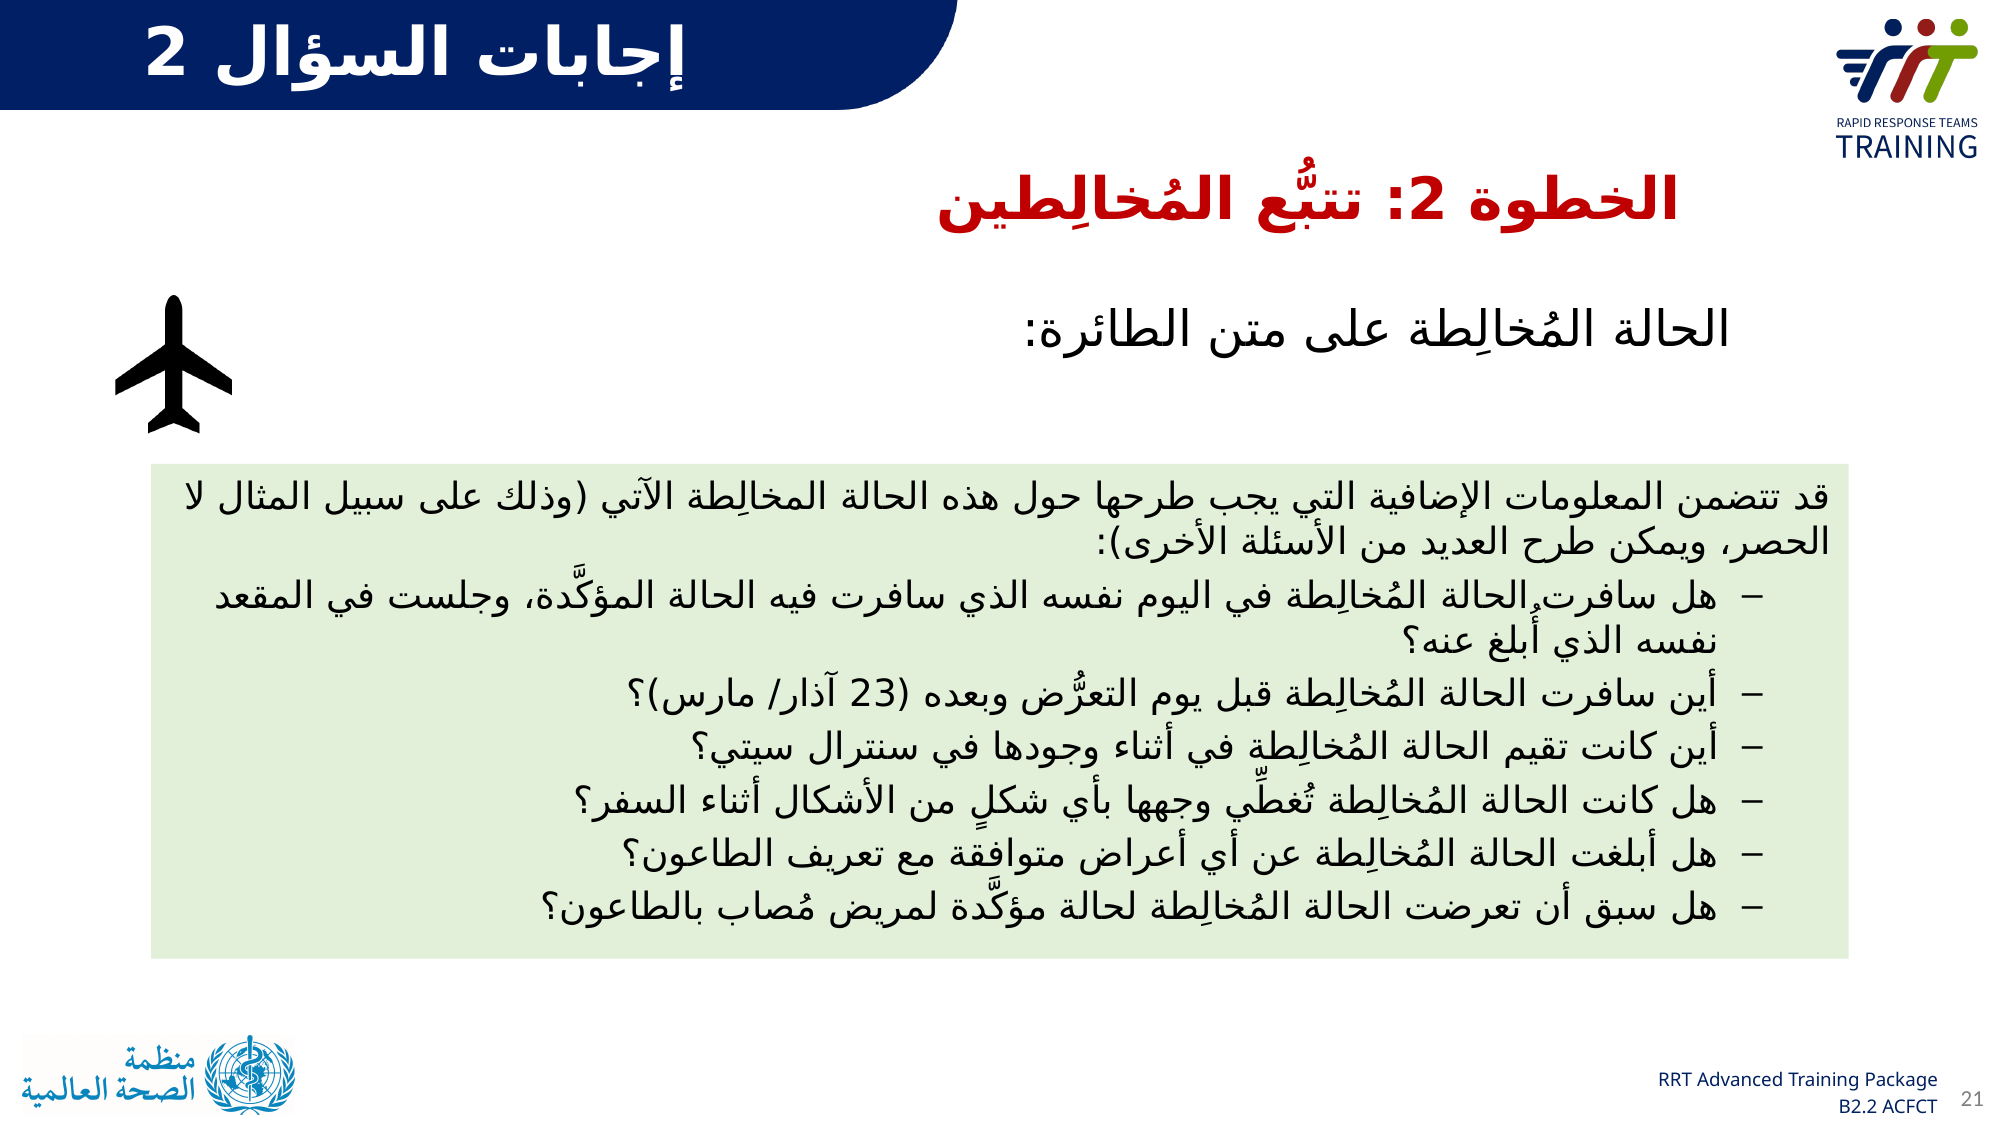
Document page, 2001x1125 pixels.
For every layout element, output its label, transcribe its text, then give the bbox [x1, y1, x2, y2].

picture [252, 1050, 258, 1059]
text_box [150, 463, 1849, 959]
picture [22, 1035, 295, 1115]
list الحالة المُخالِطة على متن الطائرة: [389, 295, 1740, 463]
picture [90, 281, 256, 447]
picture [1835, 19, 1978, 167]
text_box إجابات السؤال 2 [32, 10, 697, 105]
text_box الخطوة 2: تتبُّع المُخالِطين [42, 161, 1681, 232]
picture [0, 0, 958, 110]
